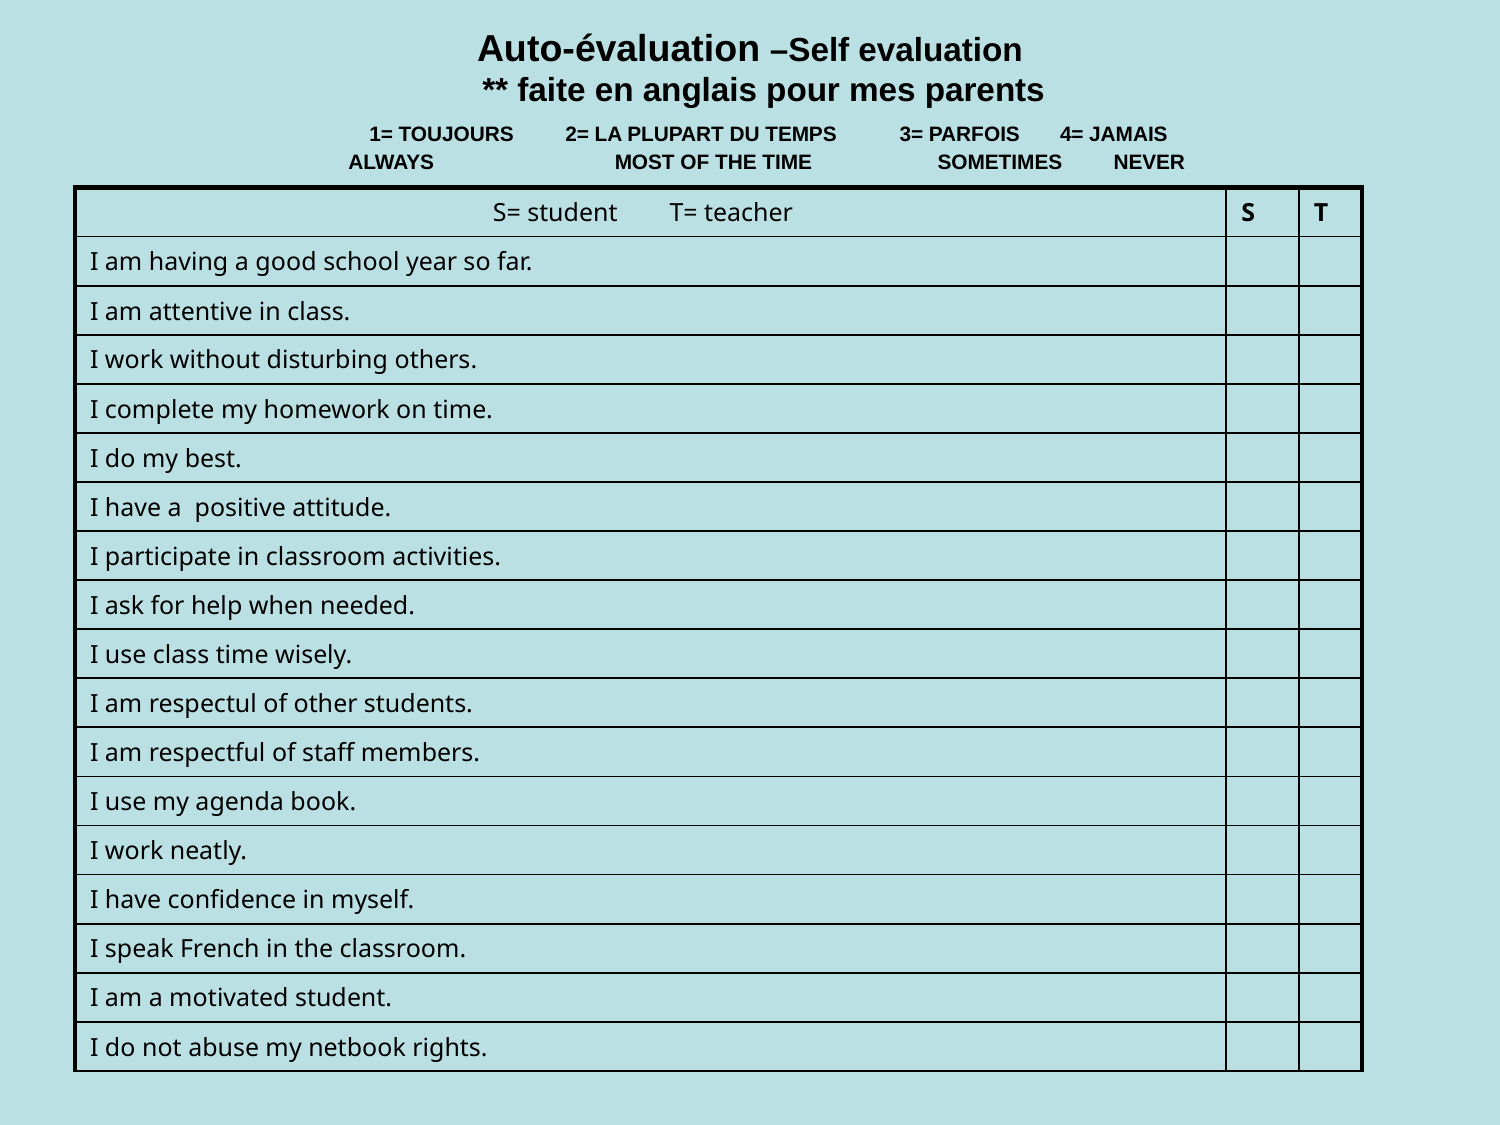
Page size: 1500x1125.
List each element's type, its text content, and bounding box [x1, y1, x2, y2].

table_cell I am respectul of other students. [77, 679, 1225, 726]
table_cell I speak French in the classroom. [77, 925, 1225, 972]
table_cell I do my best. [77, 434, 1225, 481]
table_header S= student T= teacher [77, 190, 1225, 236]
table_cell [1227, 826, 1298, 874]
table_cell I am attentive in class. [77, 287, 1225, 334]
table_cell [1300, 237, 1360, 285]
table_cell [1300, 875, 1360, 923]
table_cell [1227, 532, 1298, 579]
table_cell I complete my homework on time. [77, 385, 1225, 432]
table_cell [1300, 287, 1360, 334]
table_cell [1227, 630, 1298, 677]
table_cell [1300, 925, 1360, 972]
table_cell [1227, 925, 1298, 972]
table_cell I ask for help when needed. [77, 581, 1225, 628]
table_cell [1300, 728, 1360, 776]
table_cell [1300, 826, 1360, 874]
table_cell I have a positive attitude. [77, 483, 1225, 530]
table_cell [1227, 385, 1298, 432]
table_cell I have confidence in myself. [77, 875, 1225, 923]
table_cell [1300, 974, 1360, 1021]
table_cell I am respectful of staff members. [77, 728, 1225, 776]
table_cell [1300, 777, 1360, 825]
table_cell [1227, 483, 1298, 530]
table_cell I work without disturbing others. [77, 336, 1225, 383]
table_cell [1227, 1023, 1298, 1070]
table_cell [1227, 728, 1298, 776]
table_cell [1300, 581, 1360, 628]
table_cell [1227, 581, 1298, 628]
table_cell I use class time wisely. [77, 630, 1225, 677]
table_cell [1300, 434, 1360, 481]
table_cell I use my agenda book. [77, 777, 1225, 825]
table_cell [1227, 434, 1298, 481]
table_cell [1300, 679, 1360, 726]
table_cell [1227, 974, 1298, 1021]
table_cell I am having a good school year so far. [77, 237, 1225, 285]
table_cell [1227, 875, 1298, 923]
table_cell I do not abuse my netbook rights. [77, 1023, 1225, 1070]
table_cell [1227, 336, 1298, 383]
table_cell [1227, 237, 1298, 285]
table_cell [1227, 287, 1298, 334]
table_cell [1300, 336, 1360, 383]
table_cell [1300, 483, 1360, 530]
table_cell I work neatly. [77, 826, 1225, 874]
table_header T [1300, 190, 1360, 236]
table_cell [1300, 1023, 1360, 1070]
title Auto-évaluation –Self evaluation ** faite en anglais pour mes parents 1= TOUJOURS 2= LA PLUPART DU TEMPS 3= PARFOIS 4= JAMAIS ALWAYS MOST OF THE TIME SOMETIMES NEVER [74, 44, 1426, 153]
table_cell I am a motivated student. [77, 974, 1225, 1021]
table_cell [1300, 532, 1360, 579]
table_header S [1227, 190, 1298, 236]
table_cell [1227, 777, 1298, 825]
table_cell [1227, 679, 1298, 726]
table_cell [1300, 385, 1360, 432]
table_cell [1300, 630, 1360, 677]
table_cell I participate in classroom activities. [77, 532, 1225, 579]
